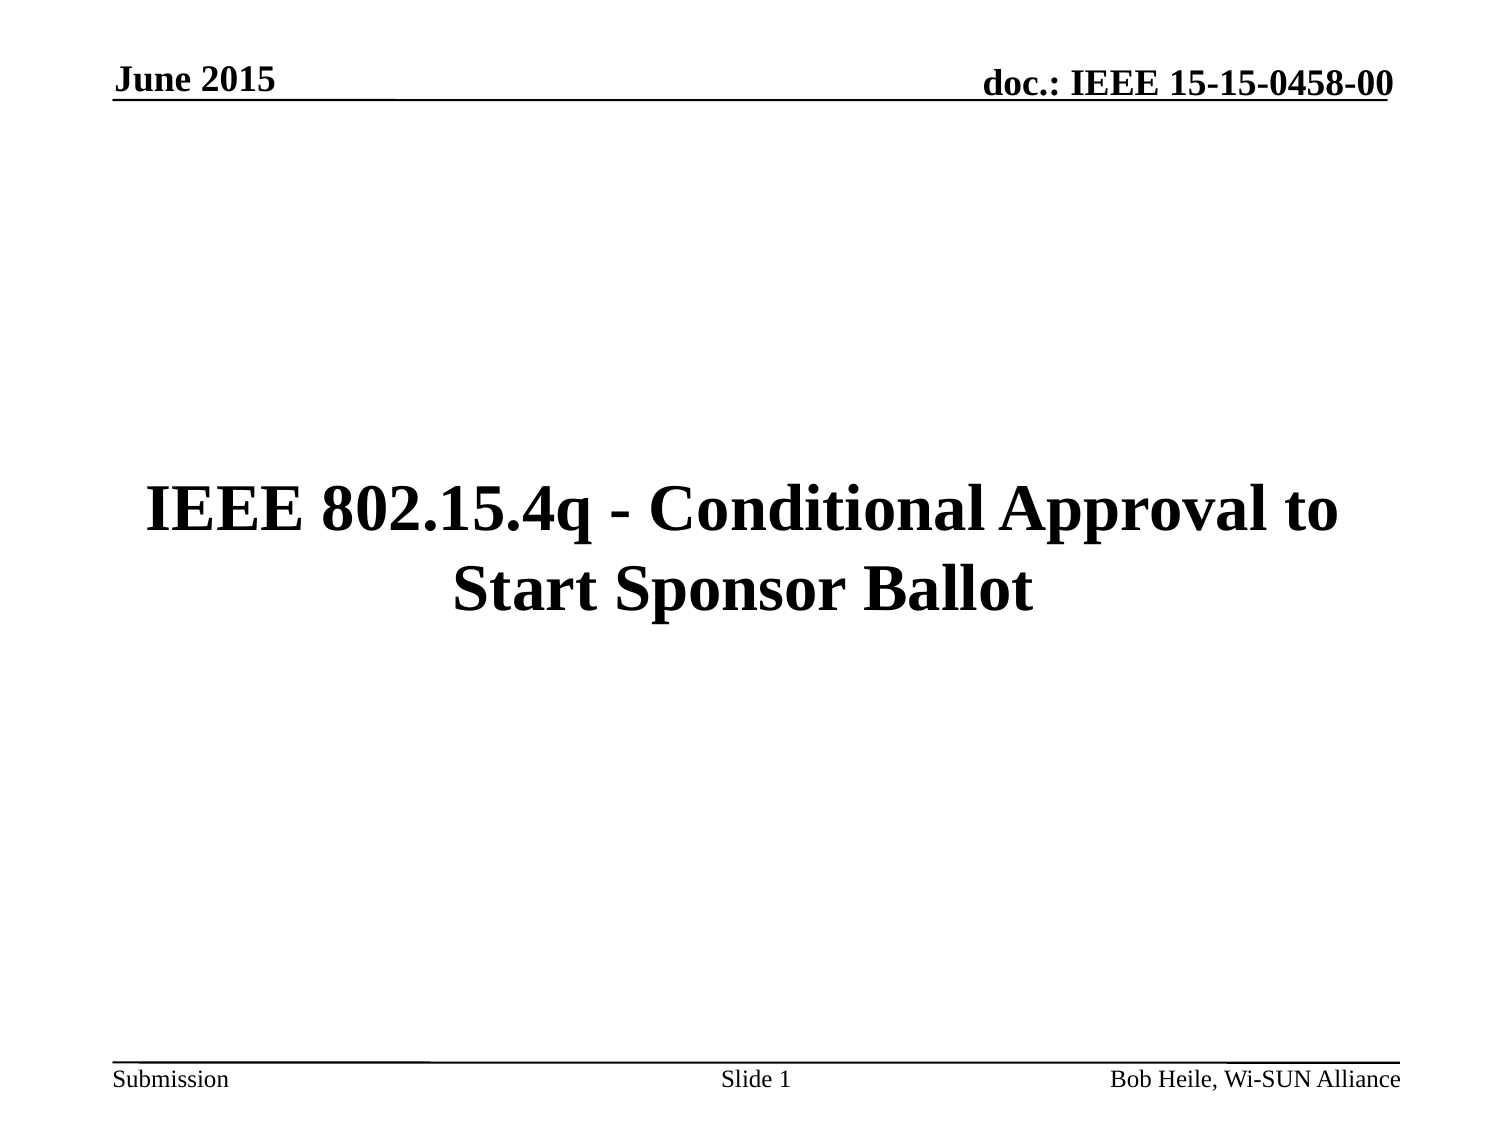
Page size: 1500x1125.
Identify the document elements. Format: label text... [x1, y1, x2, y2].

title IEEE 802.15.4q - Conditional Approval to Start Sponsor Ballot [74, 449, 1413, 638]
slide_number Slide 1 [712, 1061, 800, 1123]
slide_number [114, 54, 423, 100]
footer Bob Heile, Wi-SUN Alliance [878, 1061, 1402, 1093]
